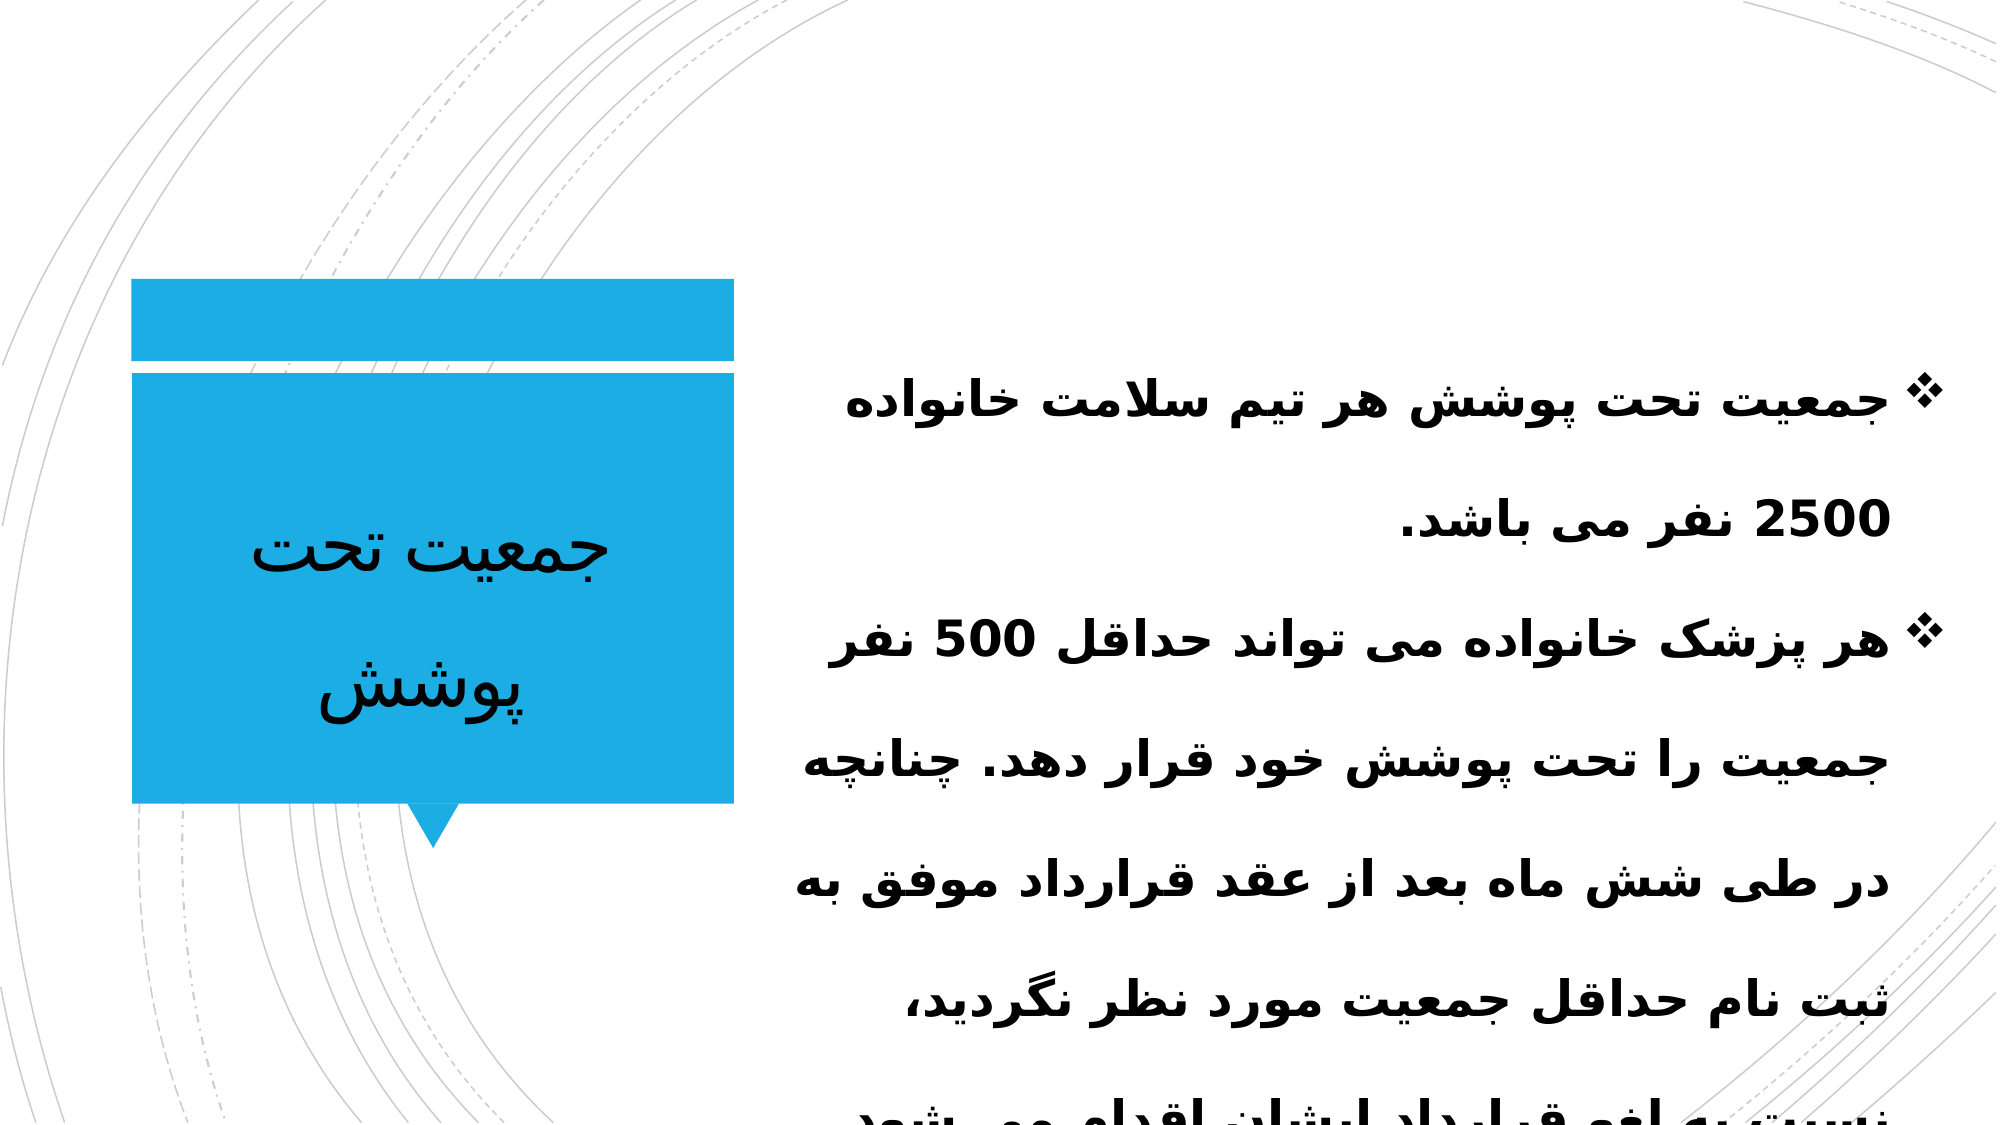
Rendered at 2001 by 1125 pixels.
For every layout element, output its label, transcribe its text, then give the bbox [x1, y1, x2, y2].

title جمعیت تحت پوشش [145, 385, 720, 789]
text_box جمعیت تحت پوشش هر تیم سلامت خانواده 2500 نفر می باشد. هر پزشک خانواده می تواند حداقل 500 نفر جمعیت را تحت پوشش خود قرار دهد. چنانچه در طی شش ماه بعد از عقد قرارداد موفق به ثبت نام حداقل جمعیت مورد نظر نگردید، نسبت به لغو قرارداد ایشان اقدام می شود. [744, 298, 1964, 1125]
